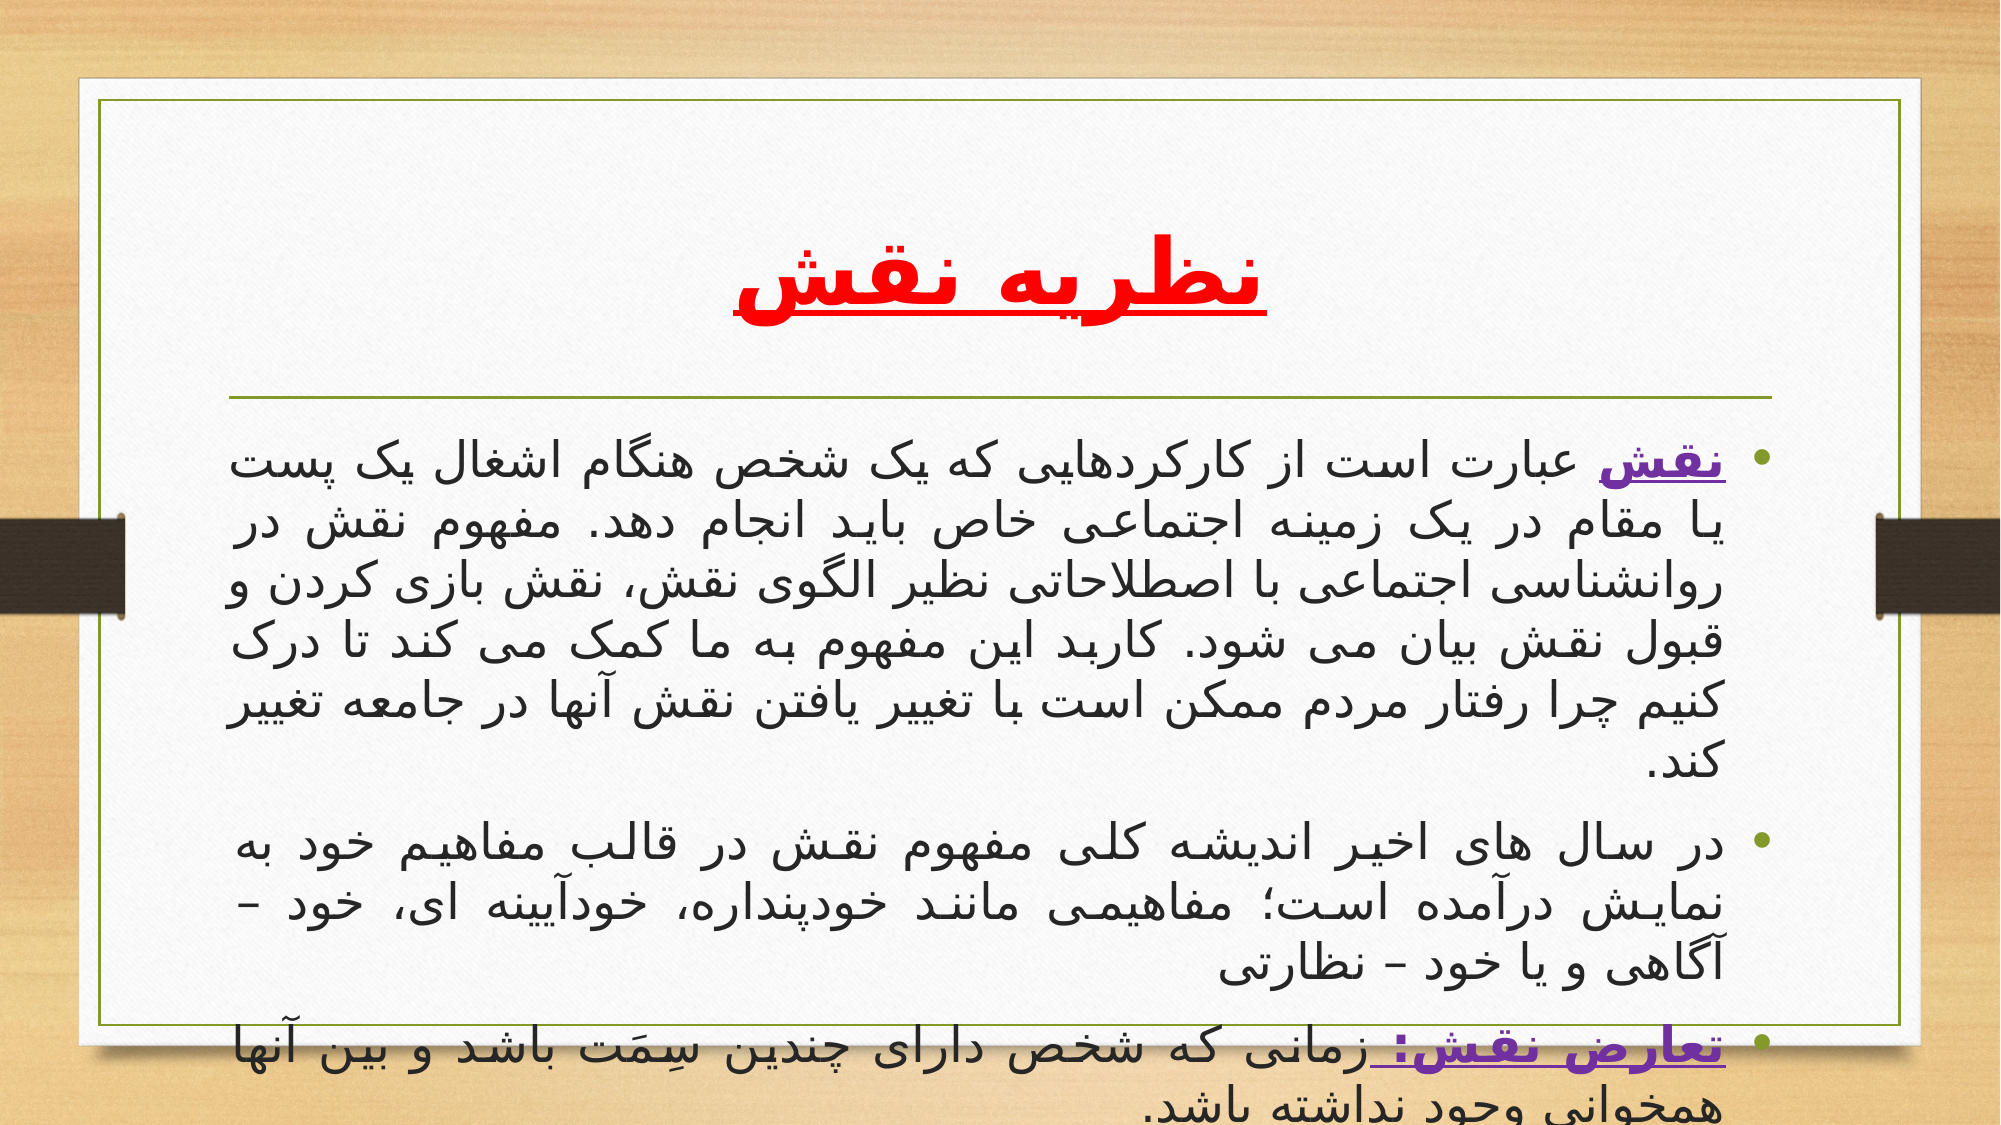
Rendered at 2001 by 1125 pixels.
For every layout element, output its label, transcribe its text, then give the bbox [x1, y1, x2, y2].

list نقش عبارت است از کارکردهایی که یک شخص هنگام اشغال یک پست یا مقام در یک زمینه اجتماعی خاص باید انجام دهد. مفهوم نقش در روانشناسی اجتماعی با اصطلاحاتی نظیر الگوی نقش، نقش بازی کردن و قبول نقش بیان می شود. کاربد این مفهوم به ما کمک می کند تا درک کنیم چرا رفتار مردم ممکن است با تغییر یافتن نقش آنها در جامعه تغییر کند. در سال های اخیر اندیشه کلی مفهوم نقش در قالب مفاهیم خود به نمایش درآمده است؛ مفاهیمی مانند خودپنداره، خودآیینه ای، خود – آگاهی و یا خود – نظارتی تعارض نقش: زمانی که شخص دارای چندین سِمَت باشد و بین آنها همخوانی وجود نداشته باشد. [212, 419, 1788, 964]
title نظریه نقش [212, 161, 1788, 375]
picture [0, 0, 2001, 1125]
